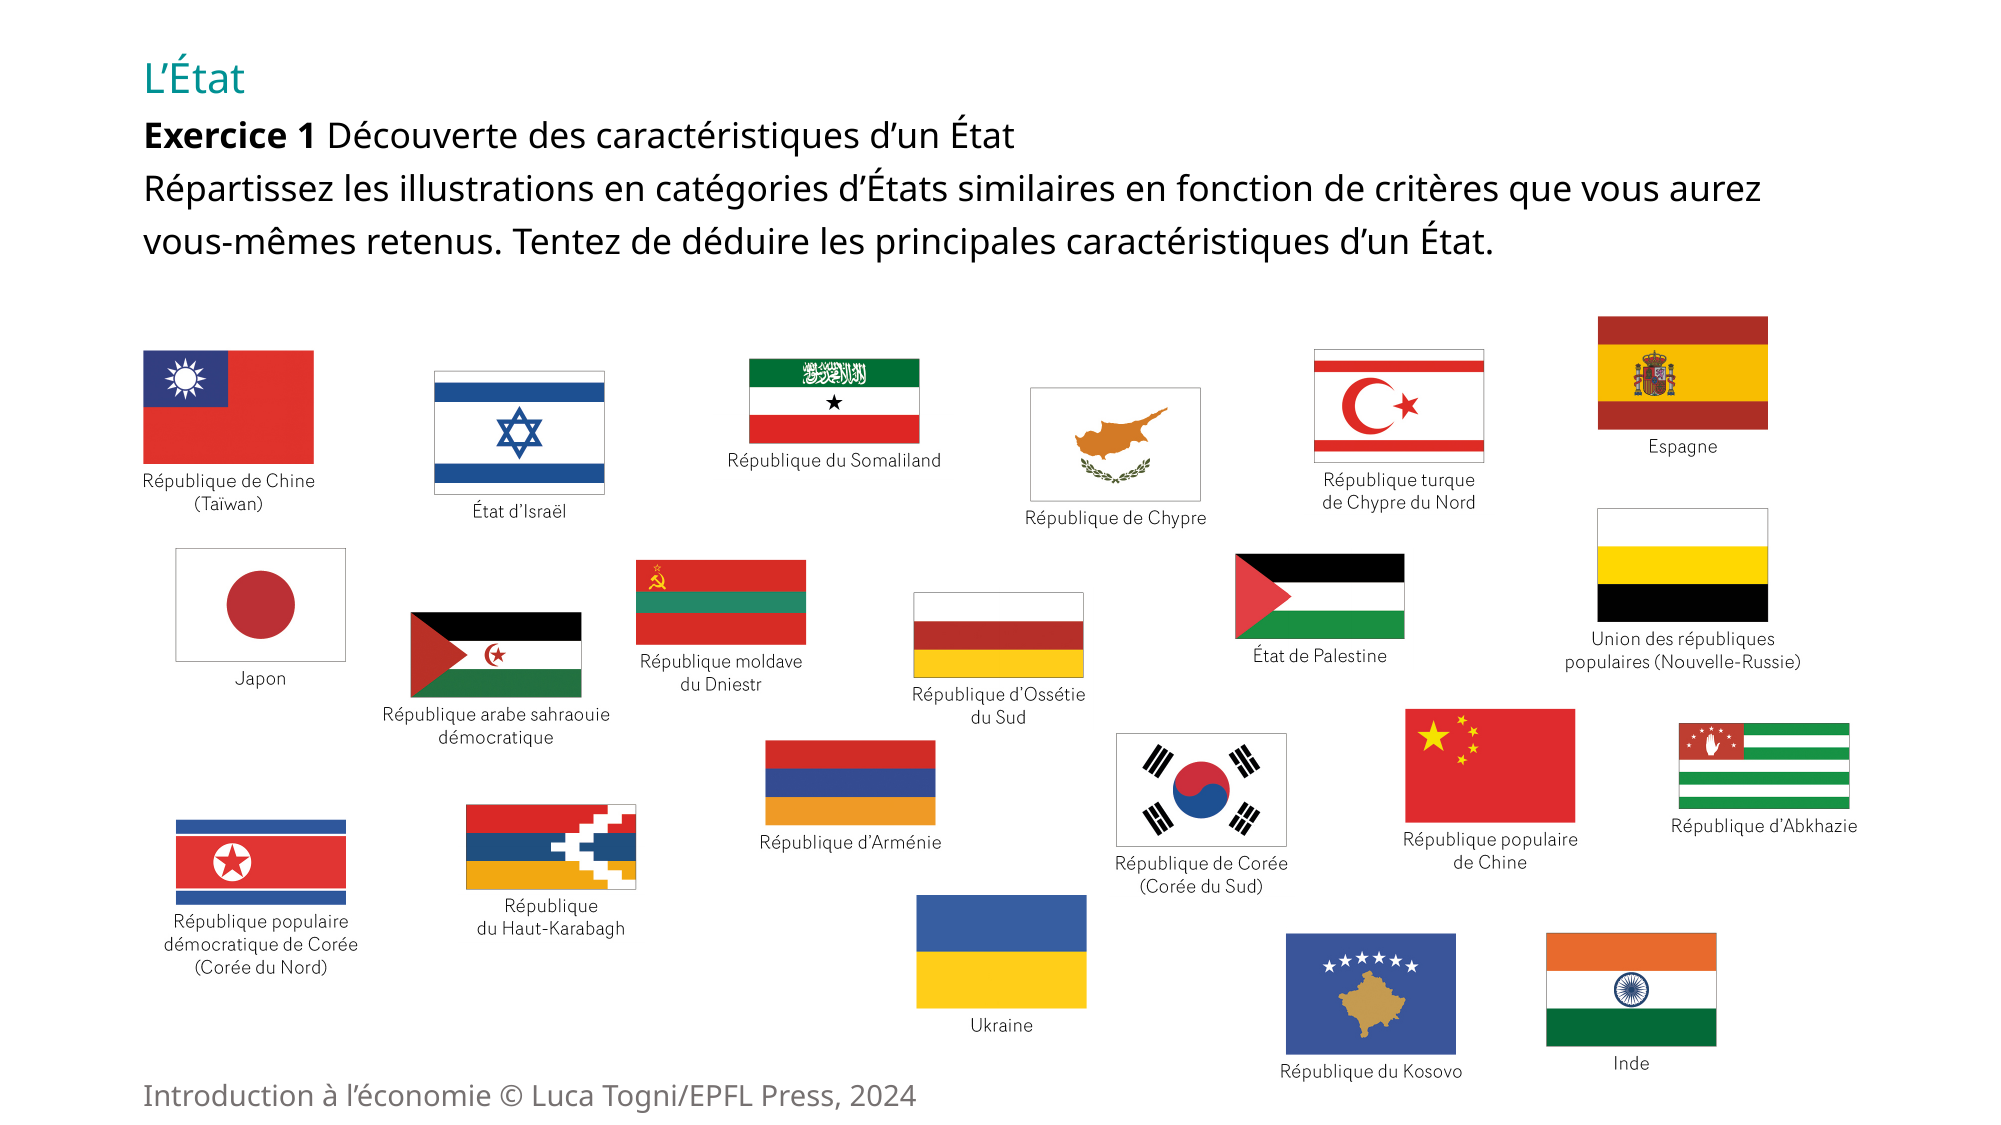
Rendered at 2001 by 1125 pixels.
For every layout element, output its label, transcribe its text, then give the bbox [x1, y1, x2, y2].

picture [134, 346, 325, 518]
picture [746, 736, 954, 862]
picture [1558, 501, 1807, 675]
picture [906, 587, 1094, 730]
picture [1279, 927, 1464, 1090]
picture [713, 350, 954, 480]
picture [1593, 312, 1773, 459]
picture [1109, 728, 1295, 897]
picture [458, 799, 645, 943]
picture [372, 608, 615, 747]
picture [1226, 548, 1414, 670]
picture [1304, 343, 1495, 515]
picture [1022, 383, 1210, 534]
picture [629, 554, 814, 697]
picture [1398, 701, 1583, 875]
picture [912, 889, 1092, 1036]
picture [426, 366, 611, 523]
picture [1541, 927, 1721, 1074]
text_box Introduction à l’économie © Luca Togni/EPFL Press, 2024 [128, 1069, 1032, 1125]
picture [170, 544, 352, 691]
picture [1665, 718, 1864, 838]
text_box L’État Exercice 1 Découverte des caractéristiques d’un État Répartissez les illustrations en catégories d’États similaires en fonction de critères que vous aurez vous-mêmes retenus. Tentez de déduire les principales caractéristiques d’un État. [128, 32, 1872, 312]
picture [152, 813, 365, 981]
